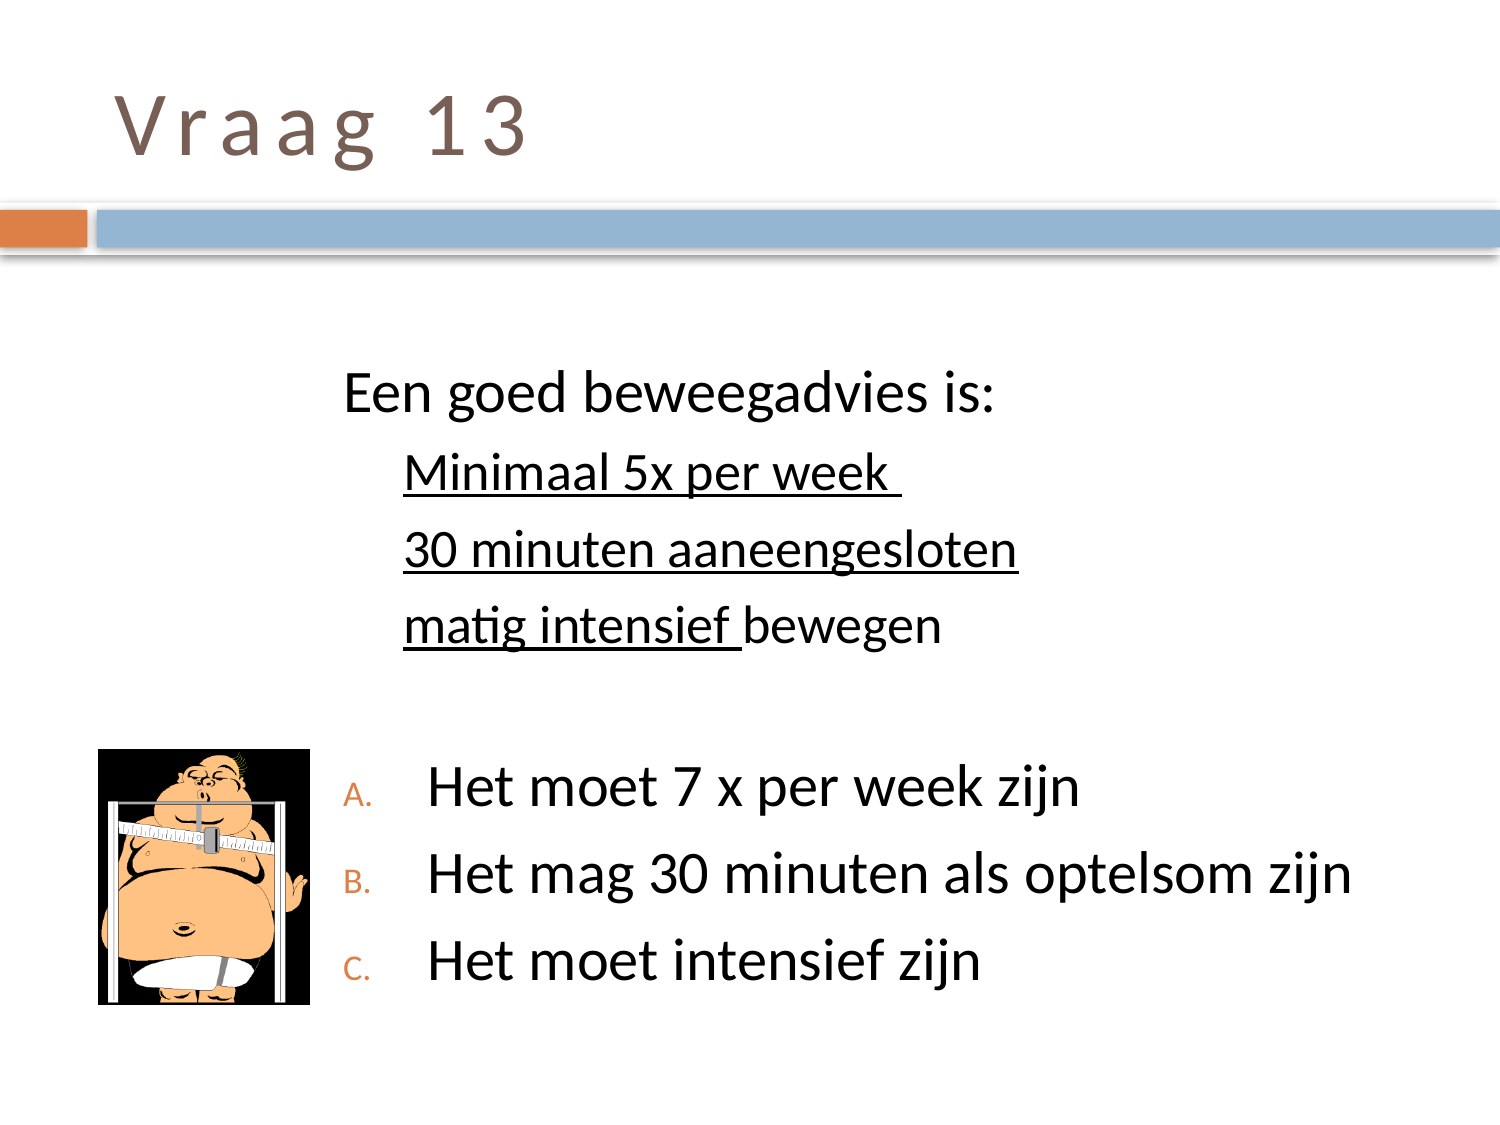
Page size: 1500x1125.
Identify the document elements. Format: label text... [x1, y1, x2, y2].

title Vraag 13 [99, 37, 1438, 201]
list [98, 749, 311, 1006]
list Een goed beweegadvies is: Minimaal 5x per week 30 minuten aaneengesloten matig intensief bewegen Het moet 7 x per week zijn Het mag 30 minuten als optelsom zijn Het moet intensief zijn [327, 257, 1430, 1009]
